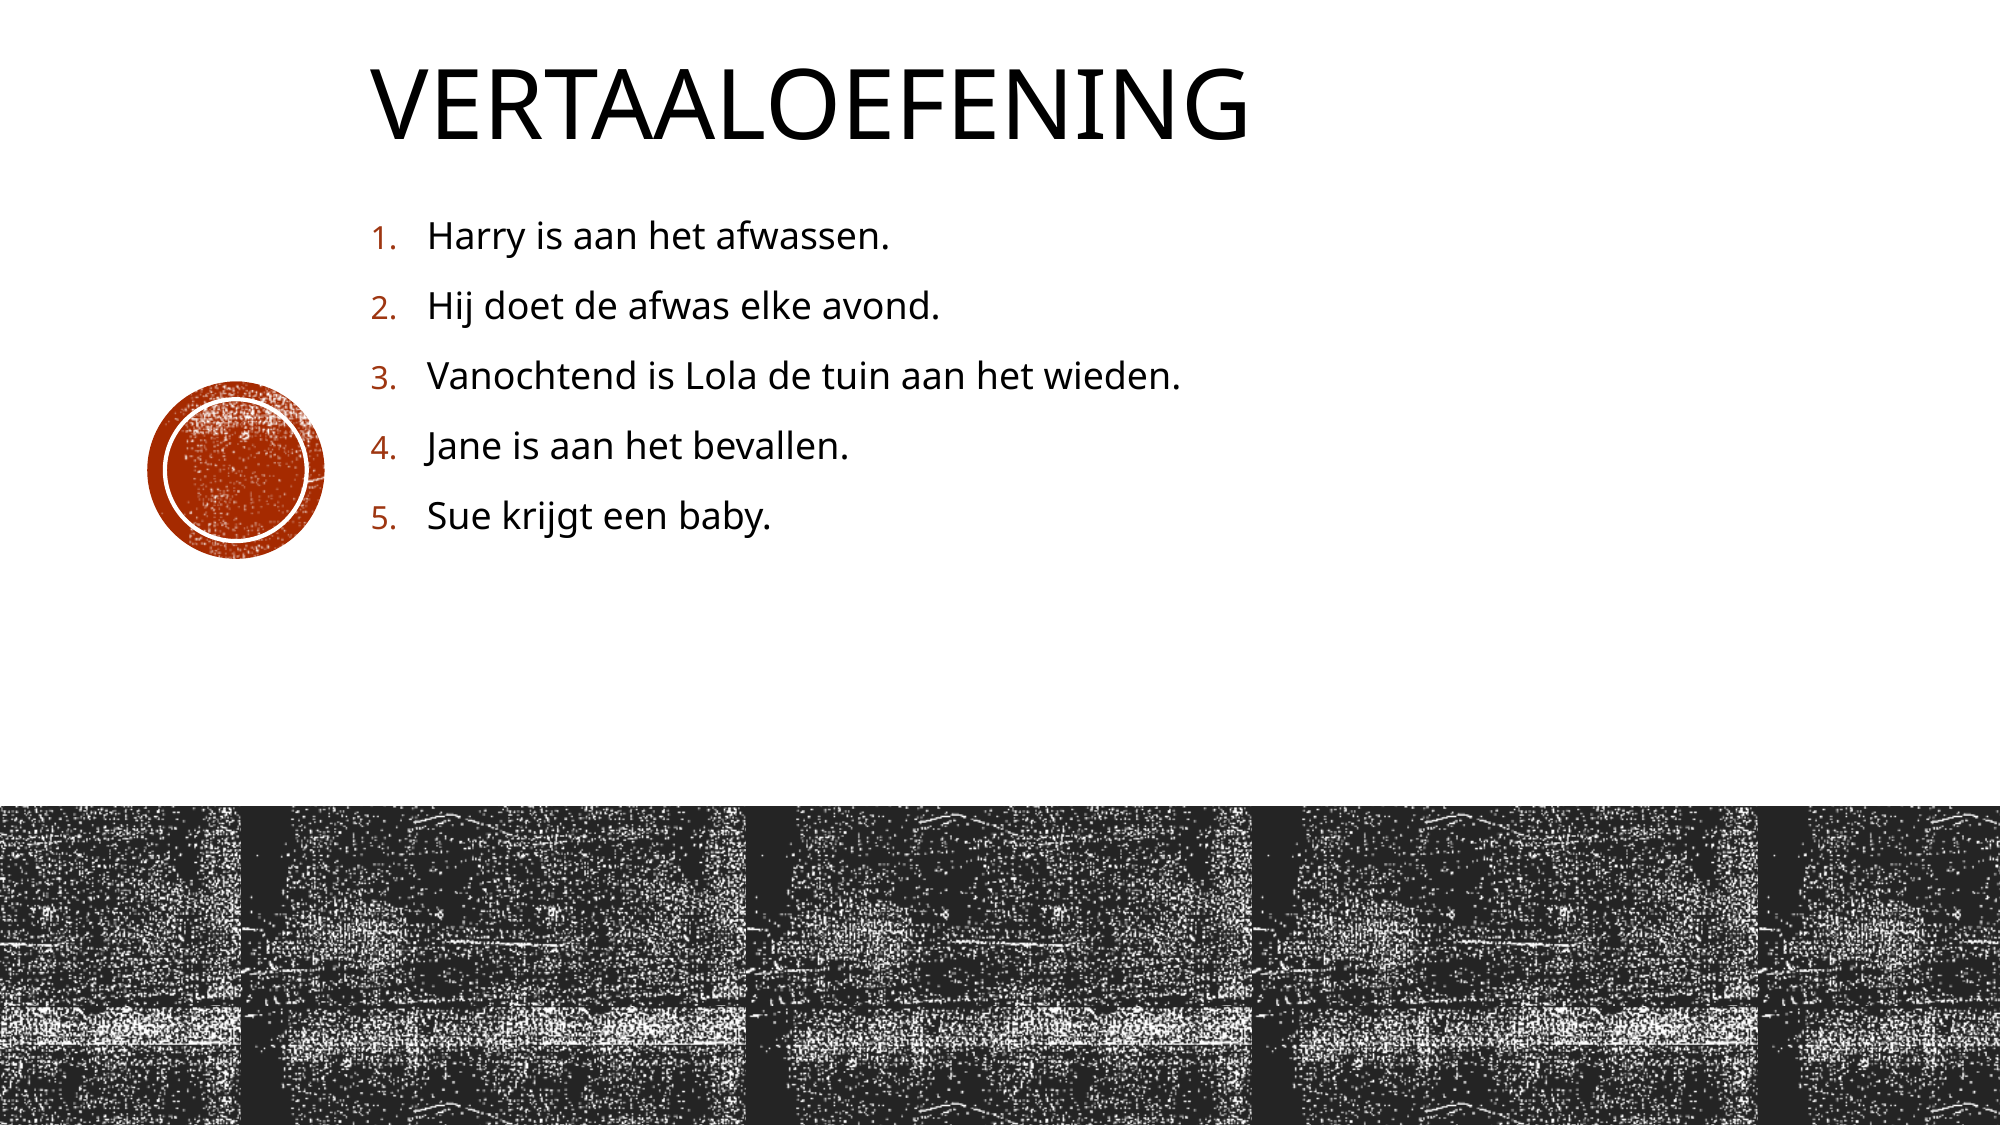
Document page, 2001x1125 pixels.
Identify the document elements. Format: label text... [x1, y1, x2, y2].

list Harry is aan het afwassen. Hij doet de afwas elke avond. Vanochtend is Lola de tuin aan het wieden. Jane is aan het bevallen. Sue krijgt een baby. [355, 204, 1841, 772]
title VertaalOefening [355, 56, 1841, 166]
